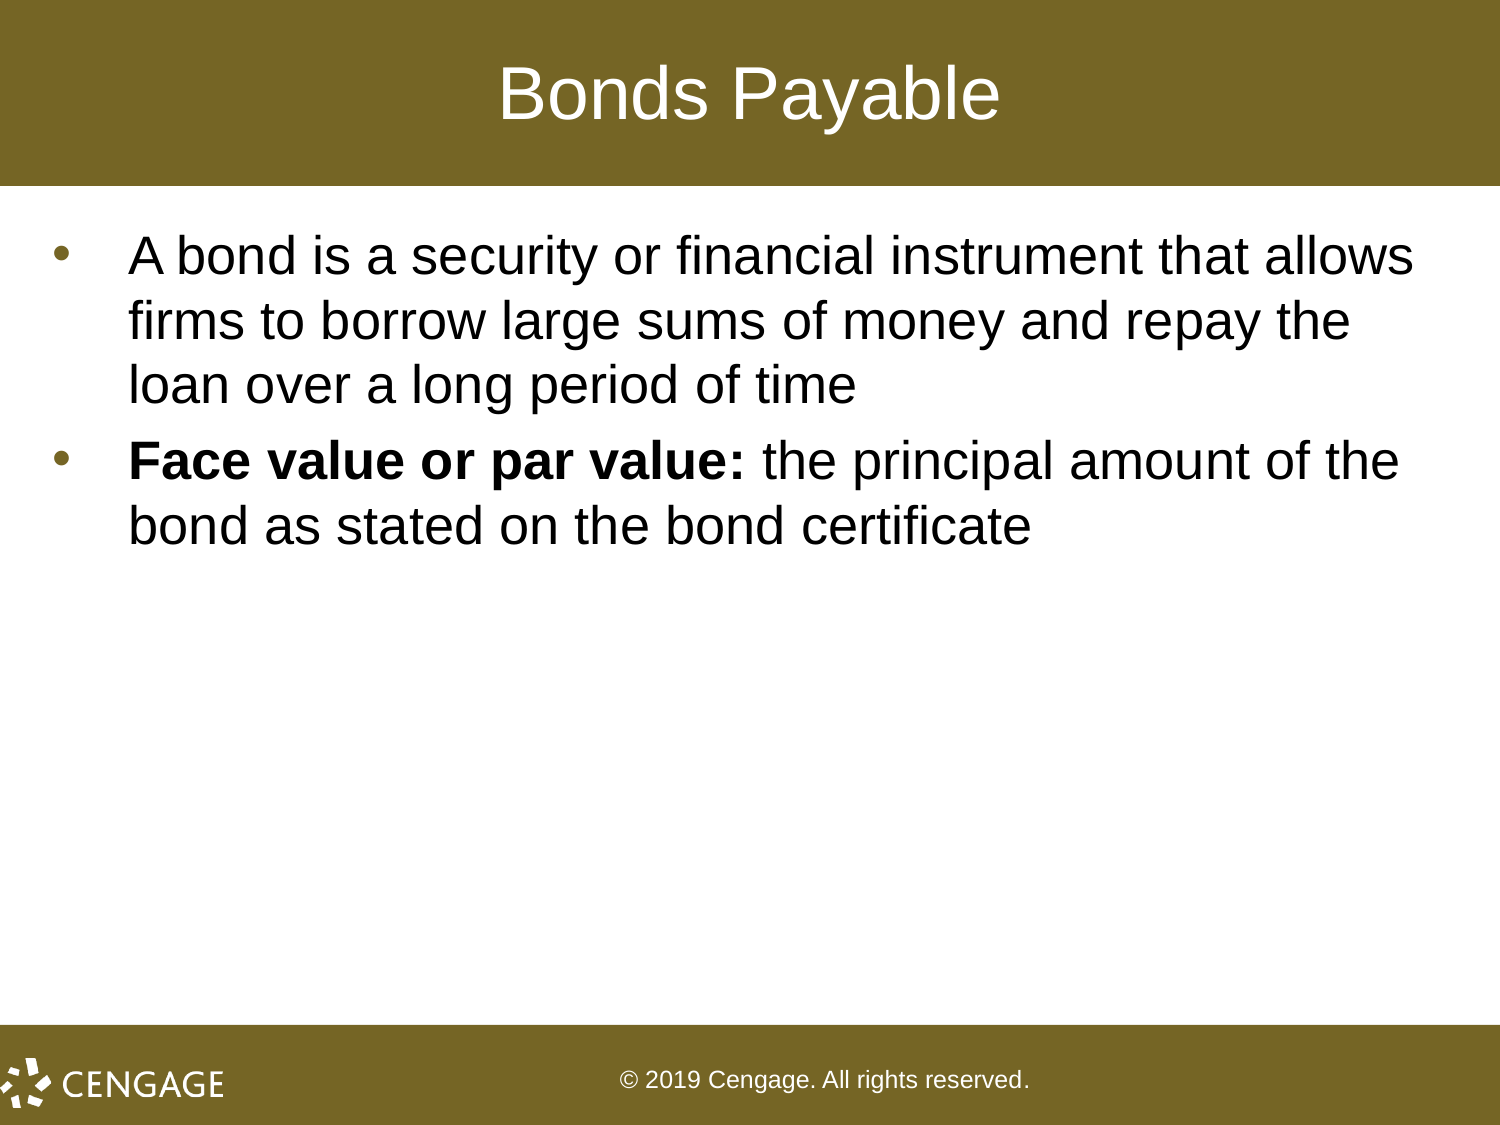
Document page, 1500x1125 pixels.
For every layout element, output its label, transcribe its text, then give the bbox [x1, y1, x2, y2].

title Bonds Payable [7, 4, 1493, 175]
list A bond is a security or financial instrument that allows firms to borrow large sums of money and repay the loan over a long period of time Face value or par value: the principal amount of the bond as stated on the bond certificate [37, 212, 1475, 1005]
picture [0, 1058, 223, 1108]
